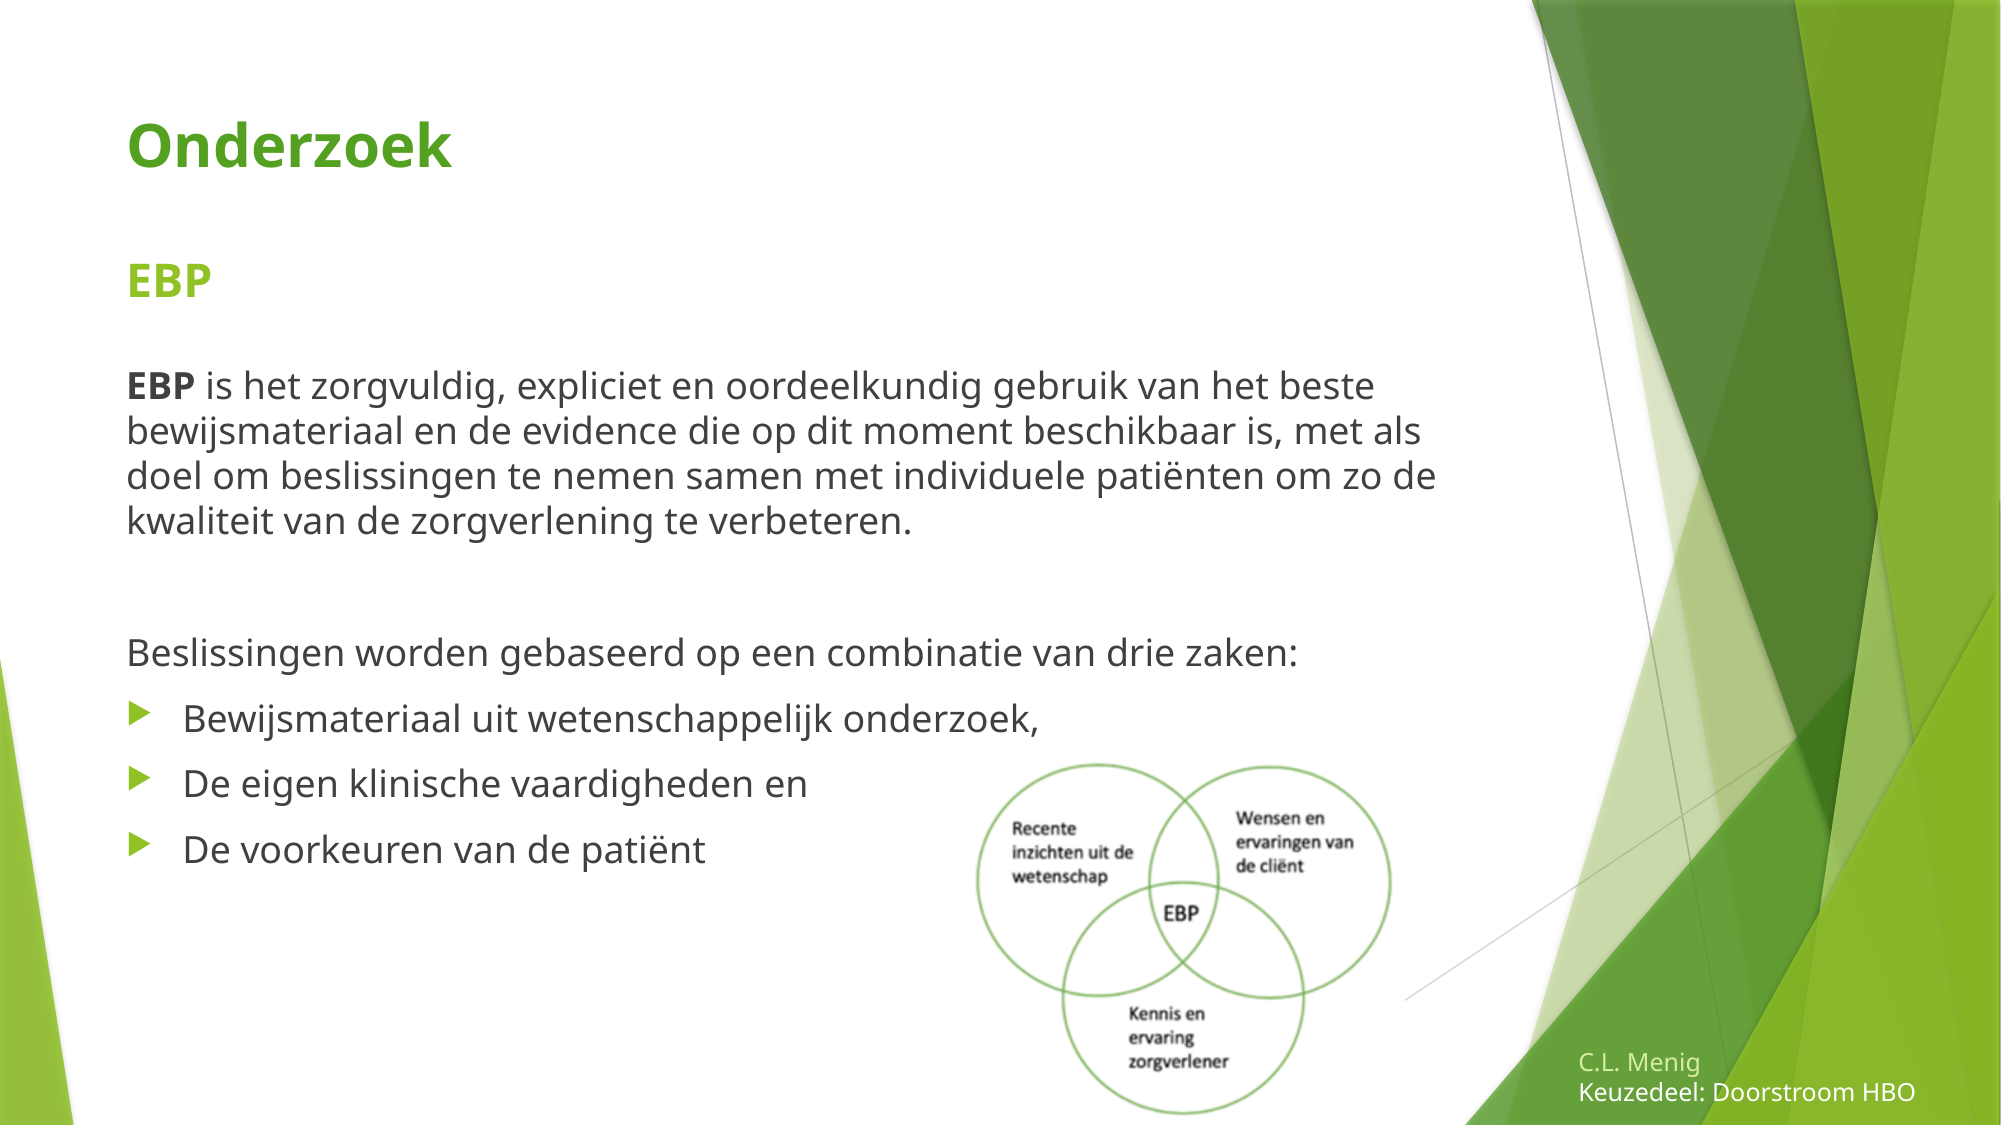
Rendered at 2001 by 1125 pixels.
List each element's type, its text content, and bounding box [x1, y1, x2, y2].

title Onderzoek EBP [111, 99, 1522, 317]
list EBP is het zorgvuldig, expliciet en oordeelkundig gebruik van het beste bewijsmateriaal en de evidence die op dit moment beschikbaar is, met als doel om beslissingen te nemen samen met individuele patiënten om zo de kwaliteit van de zorgverlening te verbeteren. Beslissingen worden gebaseerd op een combinatie van drie zaken: Bewijsmateriaal uit wetenschappelijk onderzoek, De eigen klinische vaardigheden en De voorkeuren van de patiënt [111, 354, 1522, 992]
text_box C.L. Menig Keuzedeel: Doorstroom HBO [1563, 1038, 2000, 1114]
picture [962, 749, 1405, 1125]
